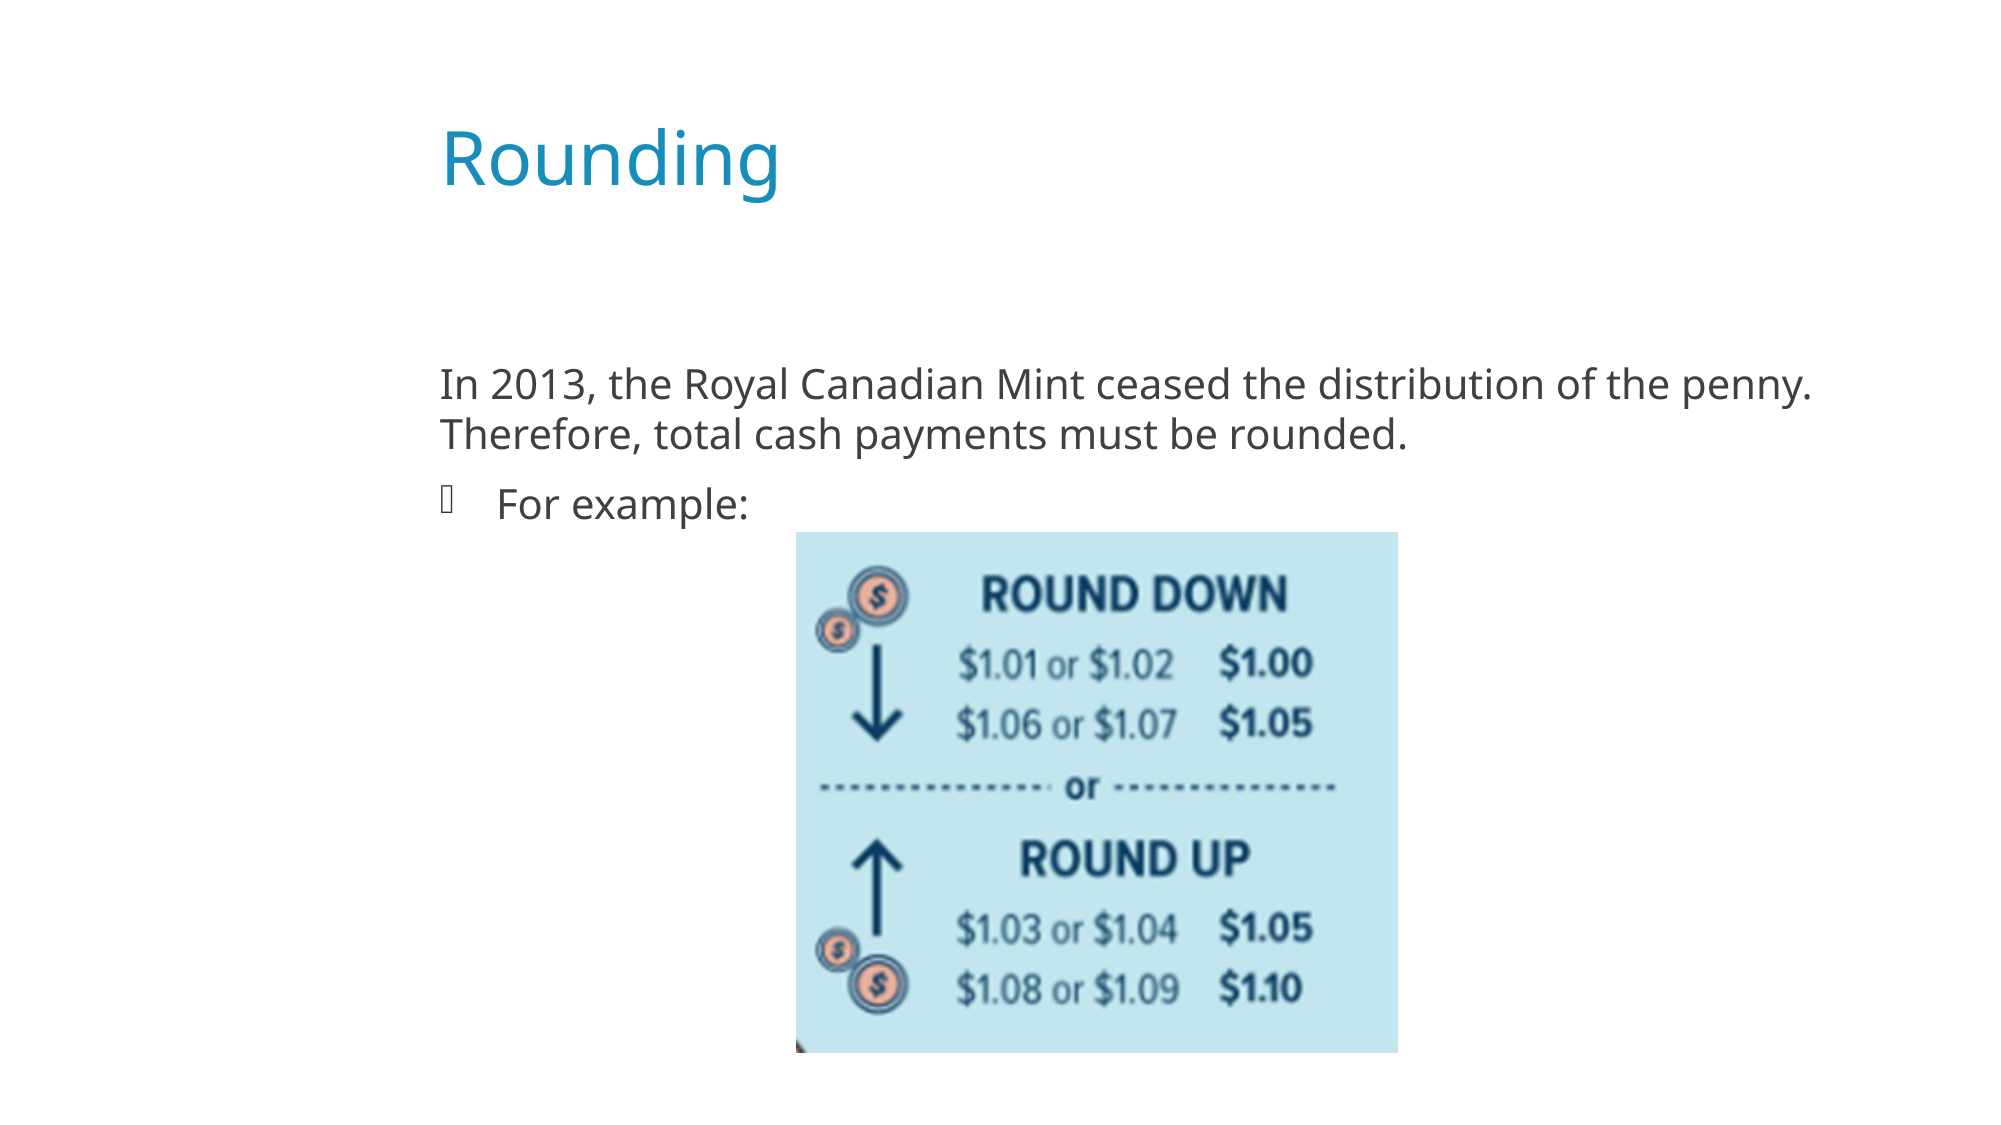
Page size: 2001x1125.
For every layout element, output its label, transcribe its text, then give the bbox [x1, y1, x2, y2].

title Rounding [425, 102, 1888, 313]
list In 2013, the Royal Canadian Mint ceased the distribution of the penny. Therefore, total cash payments must be rounded. For example: [424, 350, 1888, 1074]
picture [796, 532, 1398, 1053]
